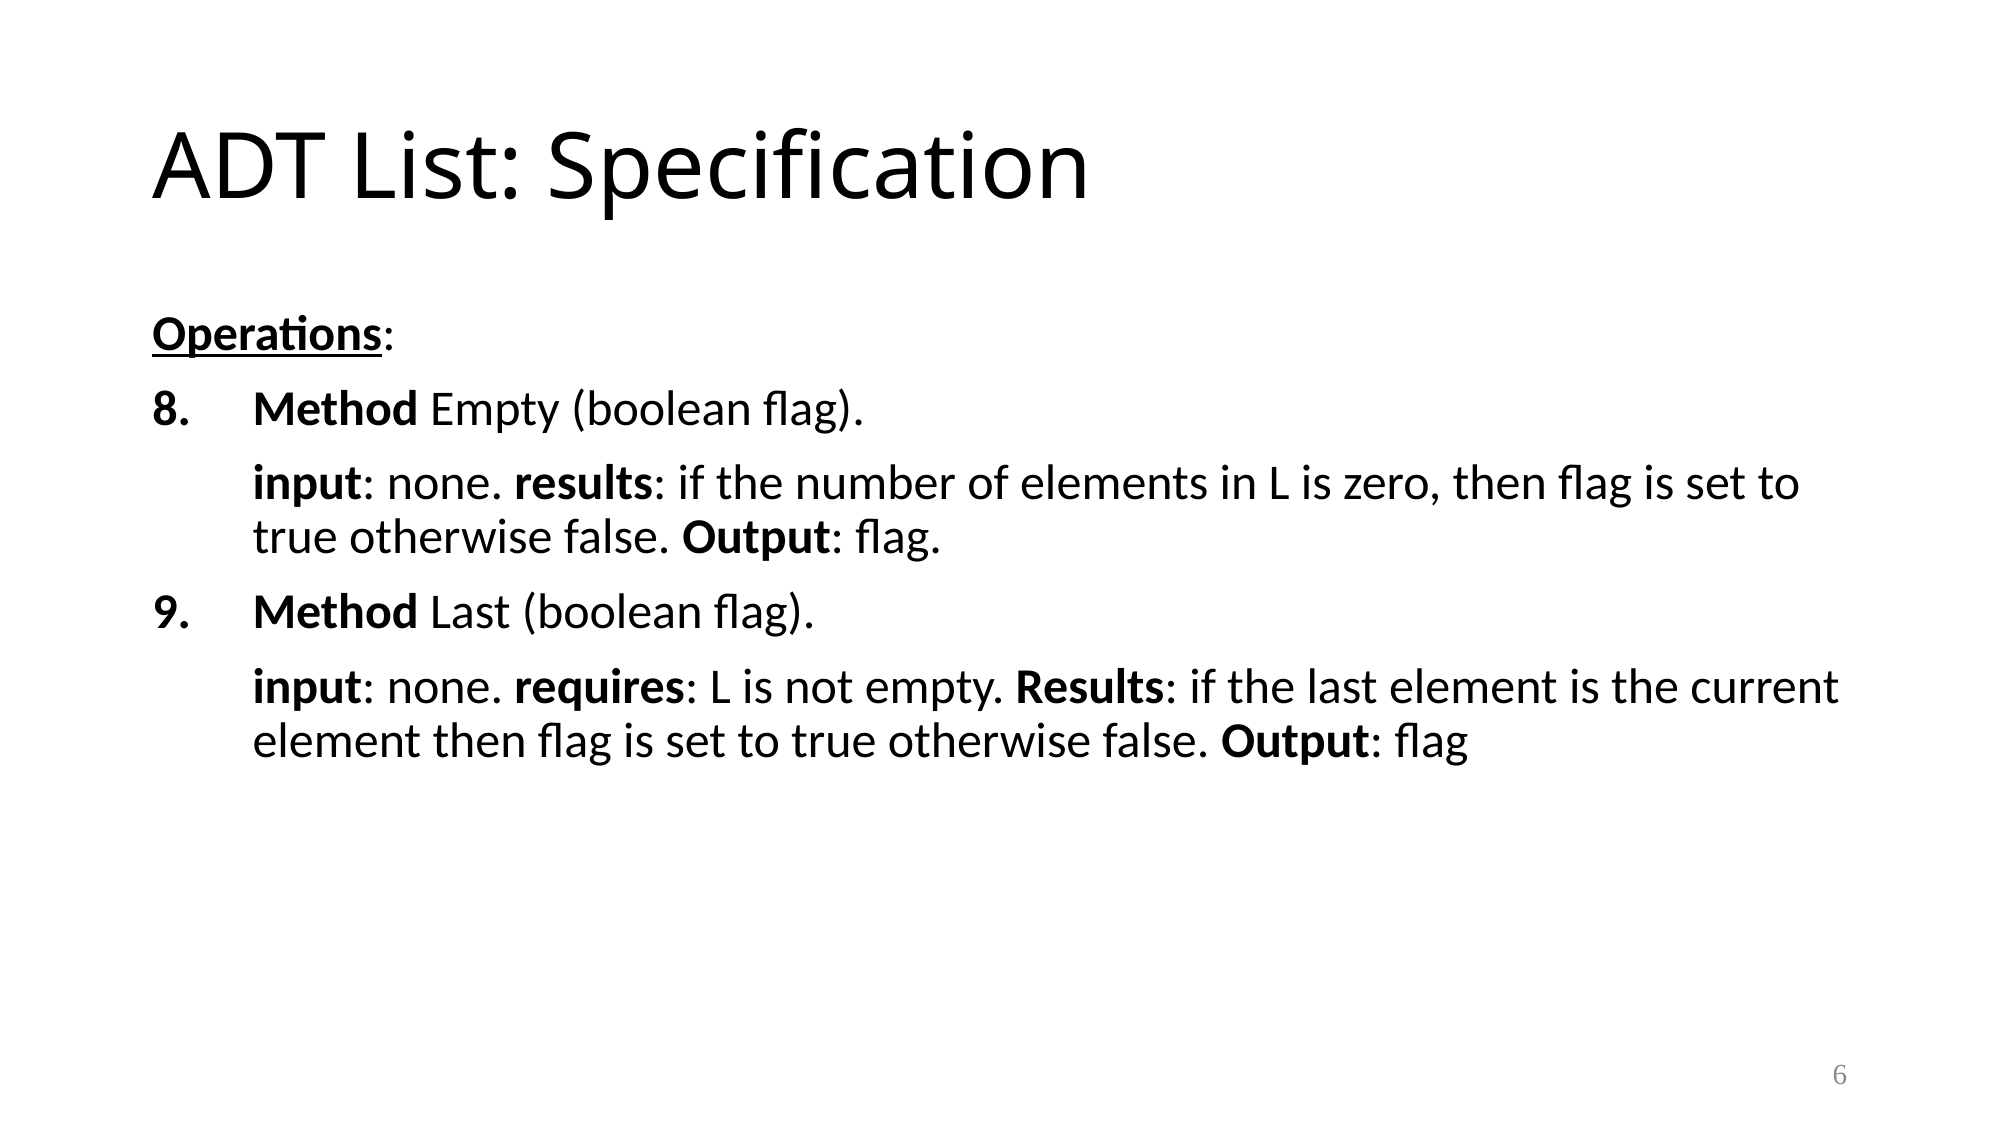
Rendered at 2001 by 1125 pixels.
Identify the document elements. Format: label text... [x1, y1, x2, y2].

list Operations: Method Empty (boolean flag). input: none. results: if the number of elements in L is zero, then flag is set to true otherwise false. Output: flag. Method Last (boolean flag). input: none. requires: L is not empty. Results: if the last element is the current element then flag is set to true otherwise false. Output: flag [137, 299, 1863, 1014]
title ADT List: Specification [137, 59, 1863, 278]
slide_number 6 [1412, 1042, 1863, 1103]
